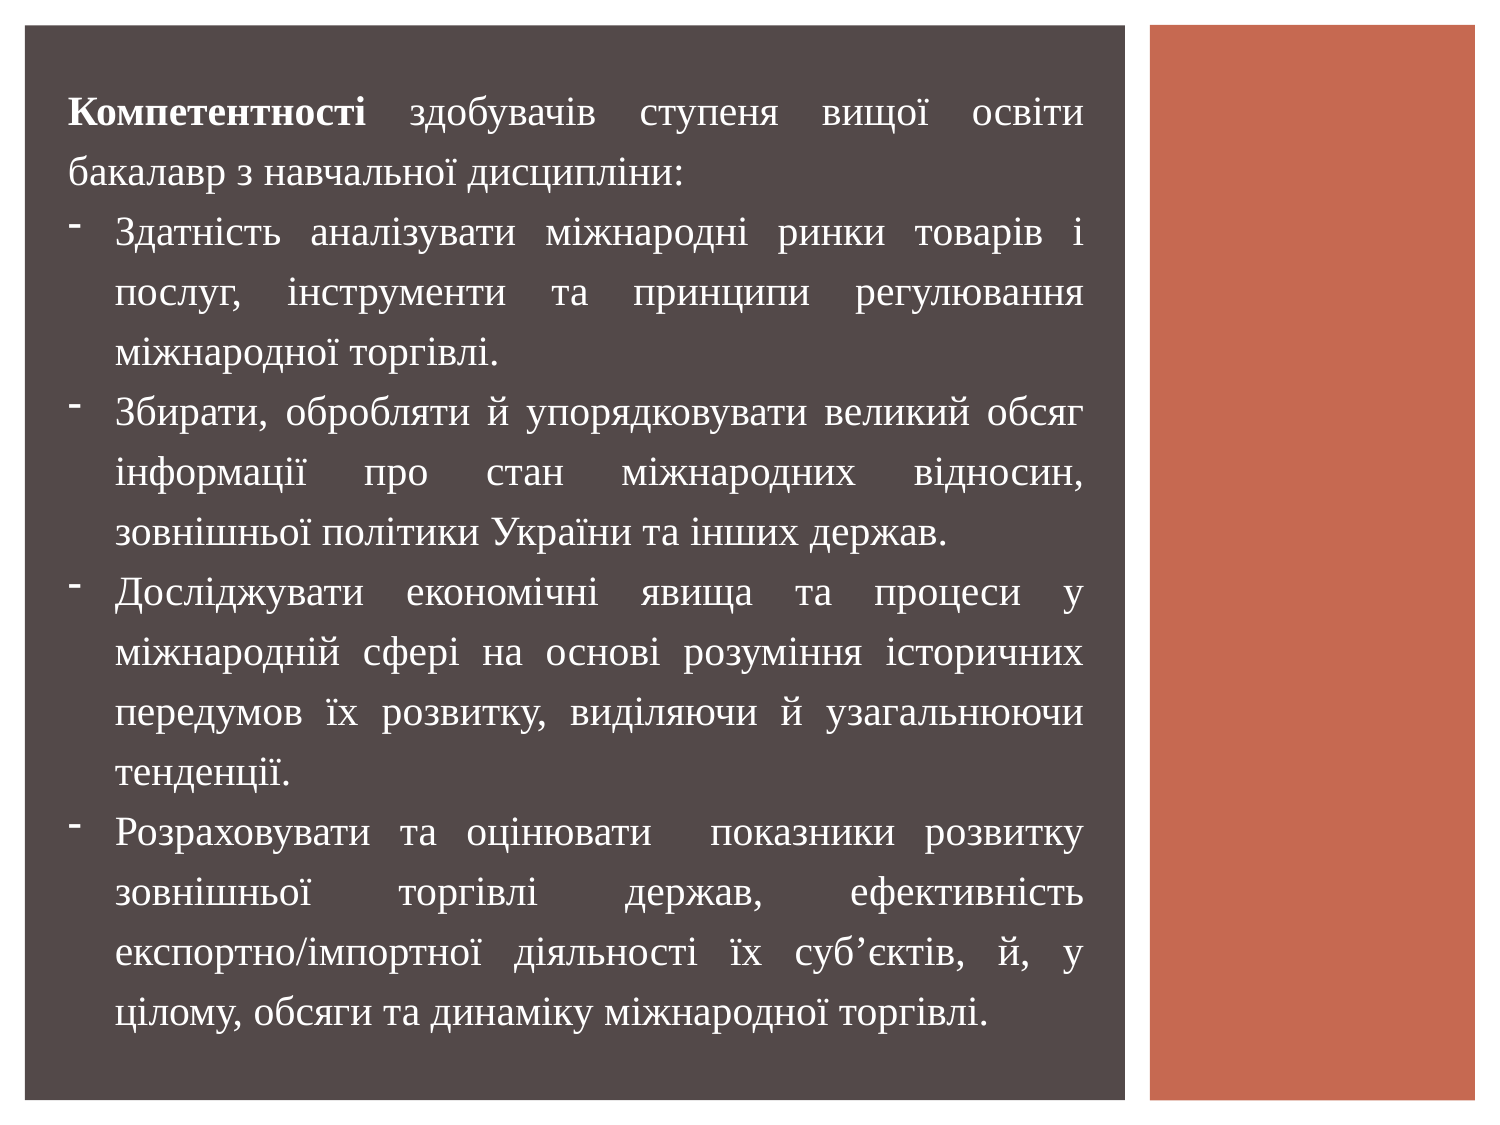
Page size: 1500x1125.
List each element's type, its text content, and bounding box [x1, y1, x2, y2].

text_box Компетентності здобувачів ступеня вищої освіти бакалавр з навчальної дисципліни: Здатність аналізувати міжнародні ринки товарів і послуг, інструменти та принципи регулювання міжнародної торгівлі. Збирати, обробляти й упорядковувати великий обсяг інформації про стан міжнародних відносин, зовнішньої політики України та інших держав. Досліджувати економічні явища та процеси у міжнародній сфері на основі розуміння історичних передумов їх розвитку, виділяючи й узагальнюючи тенденції. Розраховувати та оцінювати показники розвитку зовнішньої торгівлі держав, ефективність експортно/імпортної діяльності їх суб’єктів, й, у цілому, обсяги та динаміку міжнародної торгівлі. [53, 66, 1099, 1096]
